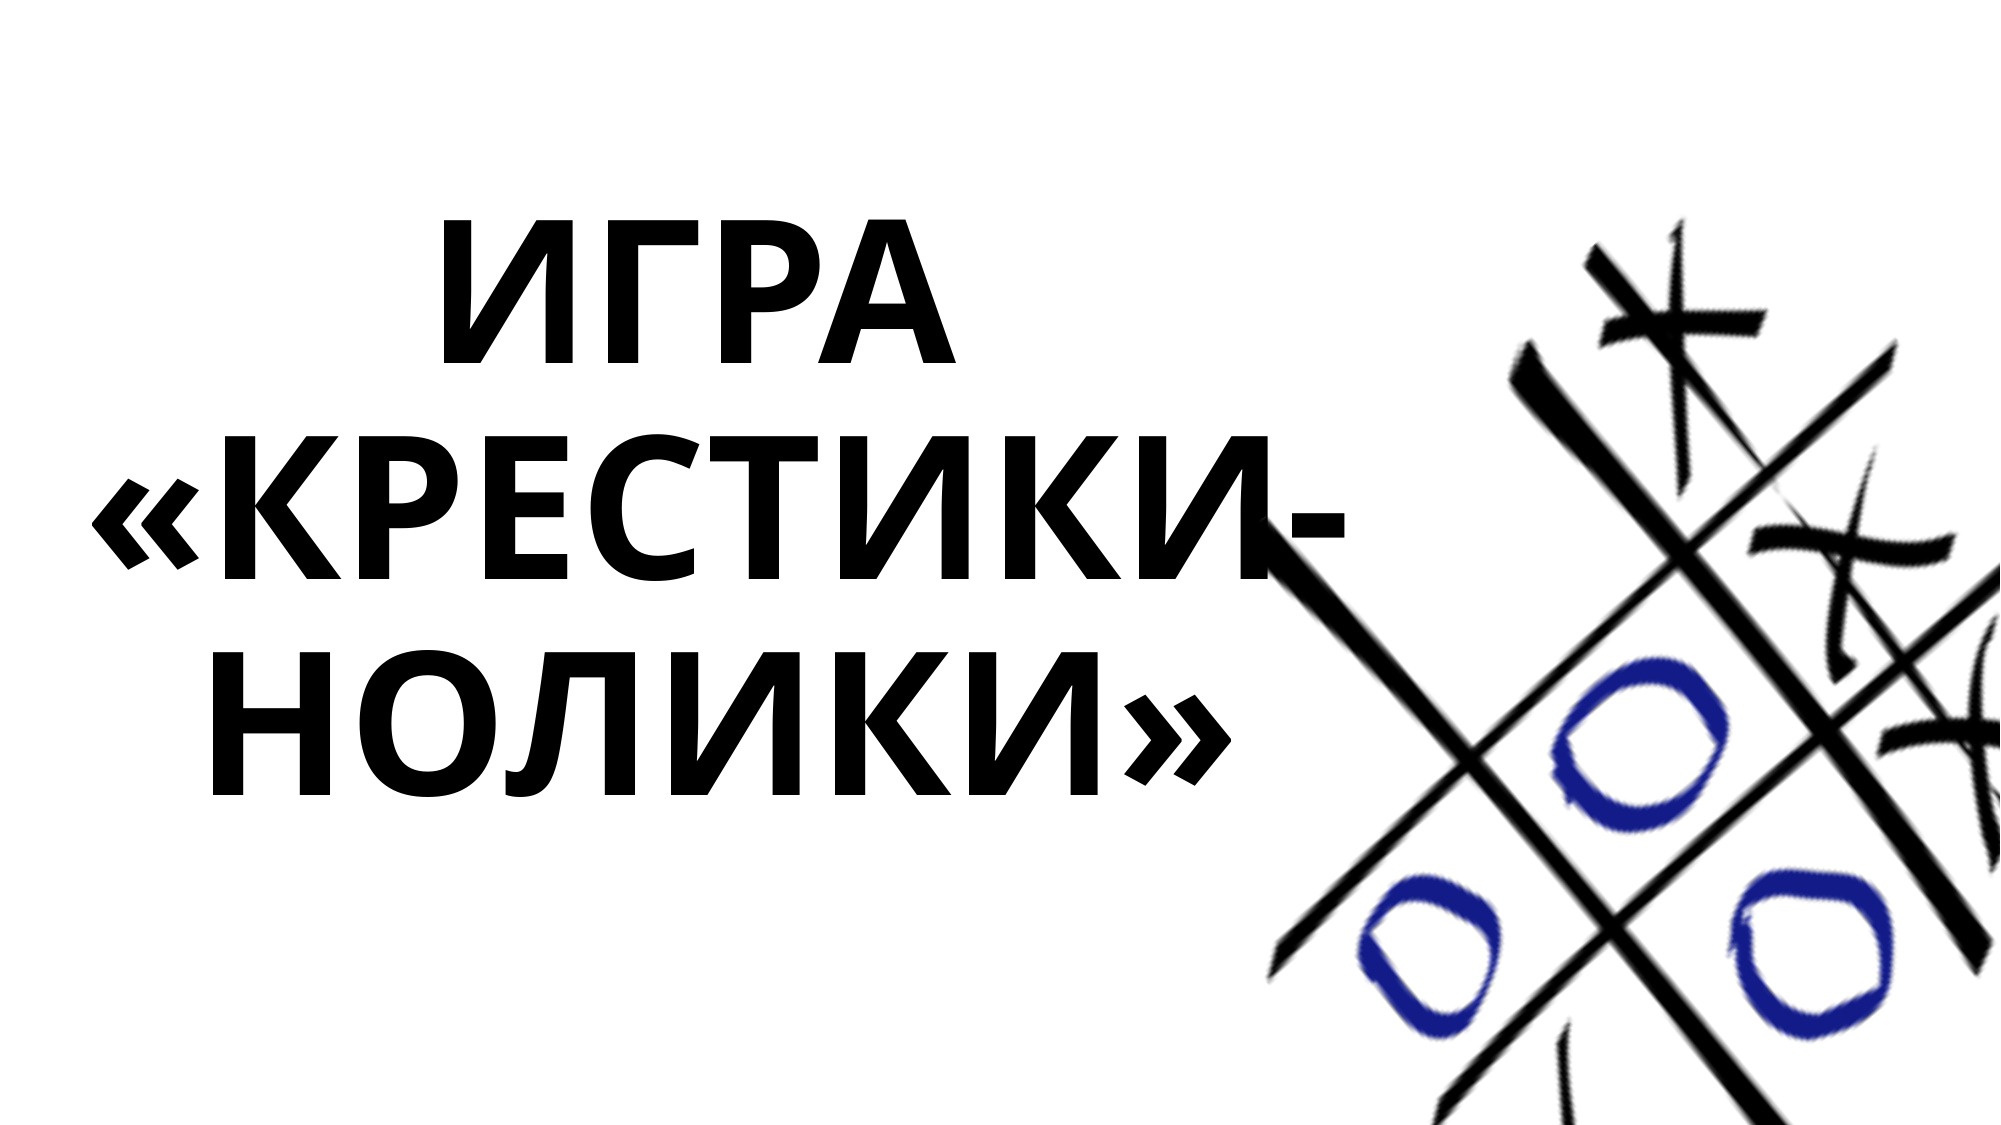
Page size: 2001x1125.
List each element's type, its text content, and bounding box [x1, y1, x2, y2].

picture [1040, 137, 2000, 1125]
title ИГРА «КРЕСТИКИ-НОЛИКИ» [31, 79, 1405, 846]
